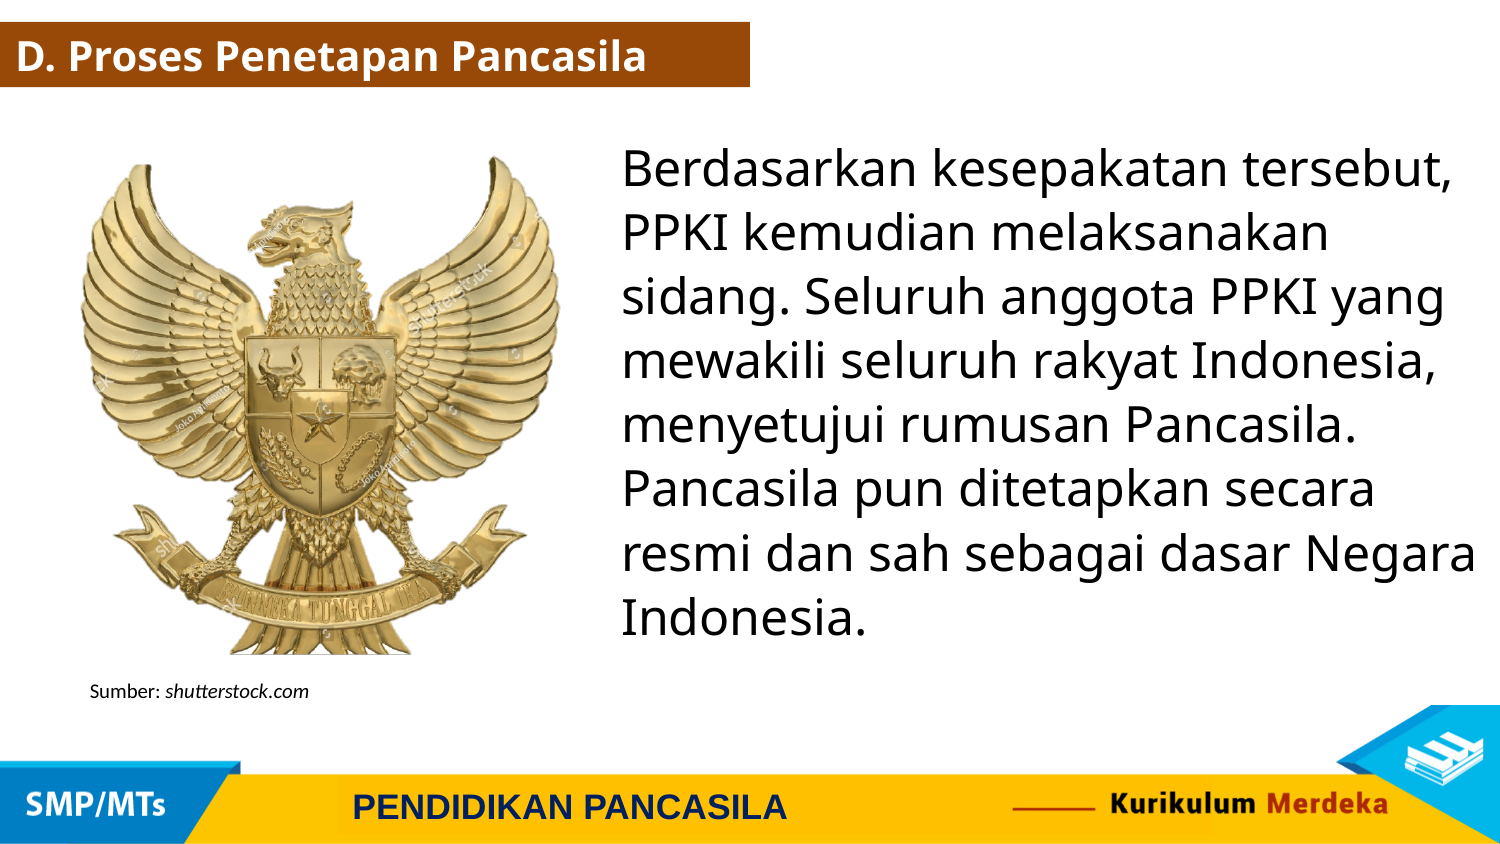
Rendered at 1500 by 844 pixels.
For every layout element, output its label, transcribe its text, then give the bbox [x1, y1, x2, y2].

text_box Berdasarkan kesepakatan tersebut, PPKI kemudian melaksanakan sidang. Seluruh anggota PPKI yang mewakili seluruh rakyat Indonesia, menyetujui rumusan Pancasila. Pancasila pun ditetapkan secara resmi dan sah sebagai dasar Negara Indonesia. [601, 124, 1494, 653]
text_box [0, 705, 1500, 844]
picture [37, 125, 604, 678]
text_box D. Proses Penetapan Pancasila [0, 20, 752, 89]
text_box Sumber: shutterstock.com [74, 687, 363, 704]
